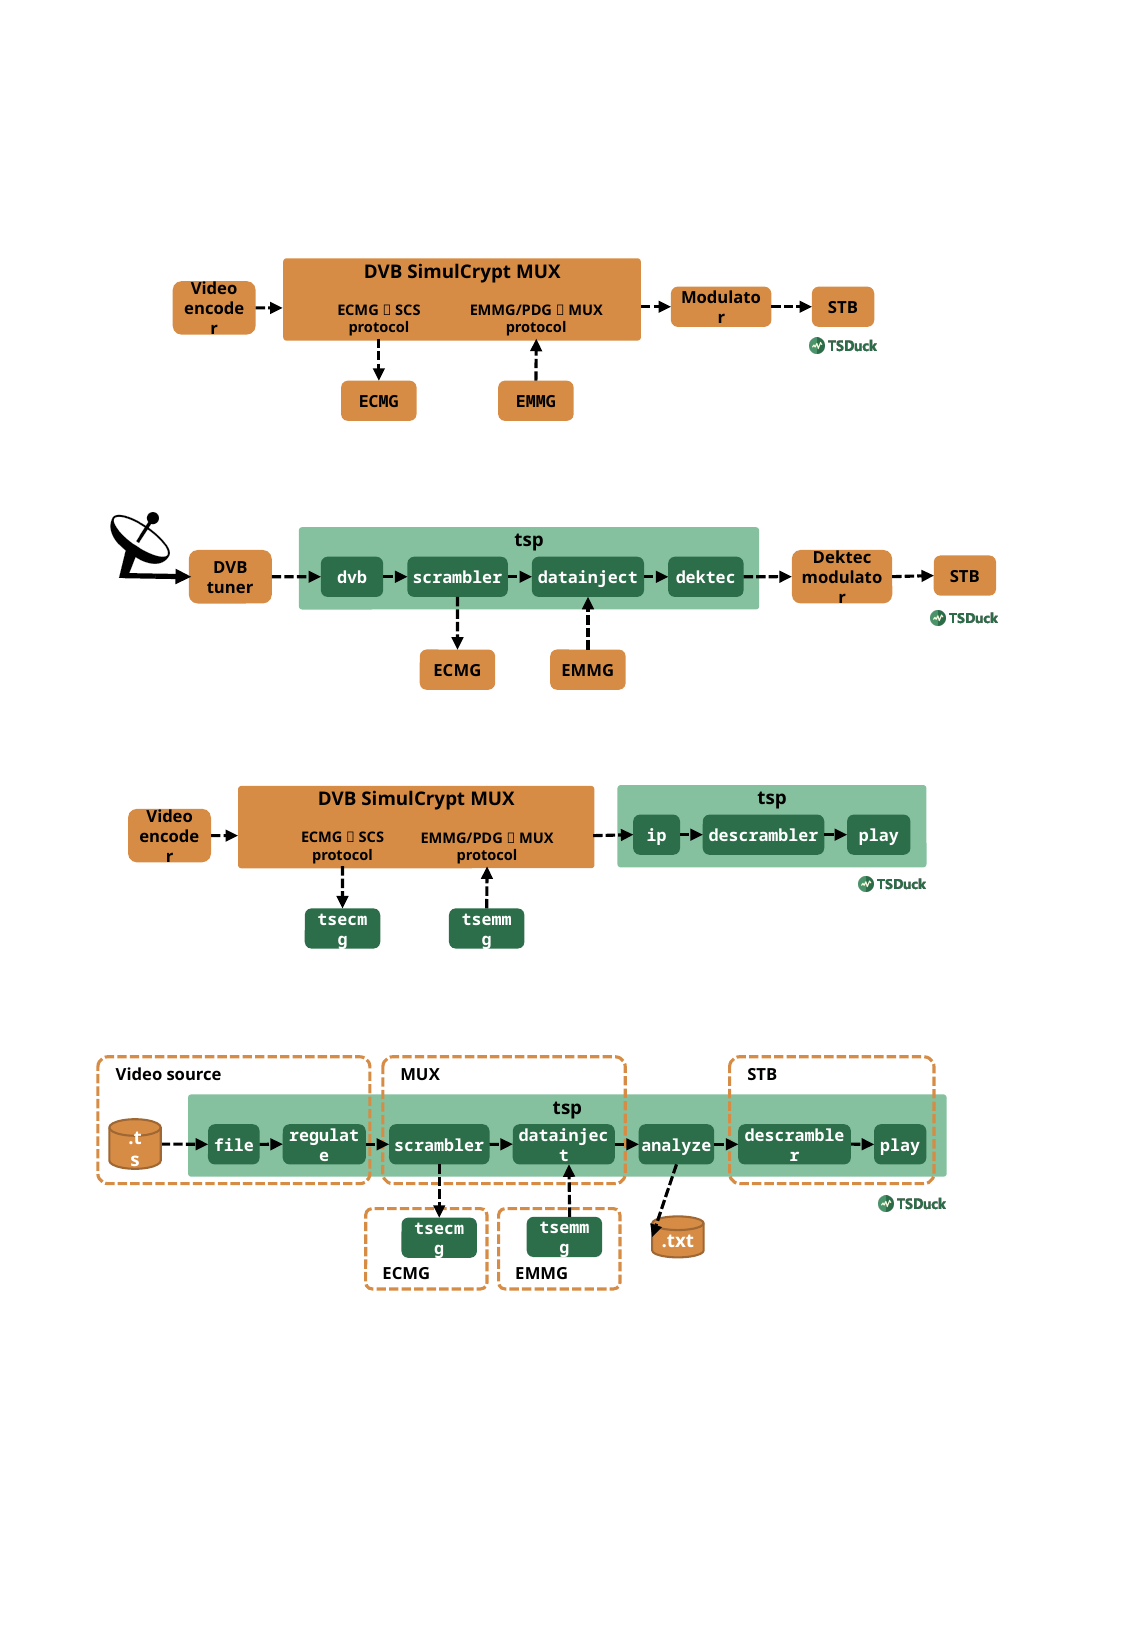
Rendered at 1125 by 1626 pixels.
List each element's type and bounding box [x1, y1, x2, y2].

text_box [172, 258, 878, 421]
text_box [97, 1056, 947, 1289]
text_box [127, 785, 927, 949]
text_box [106, 512, 999, 690]
